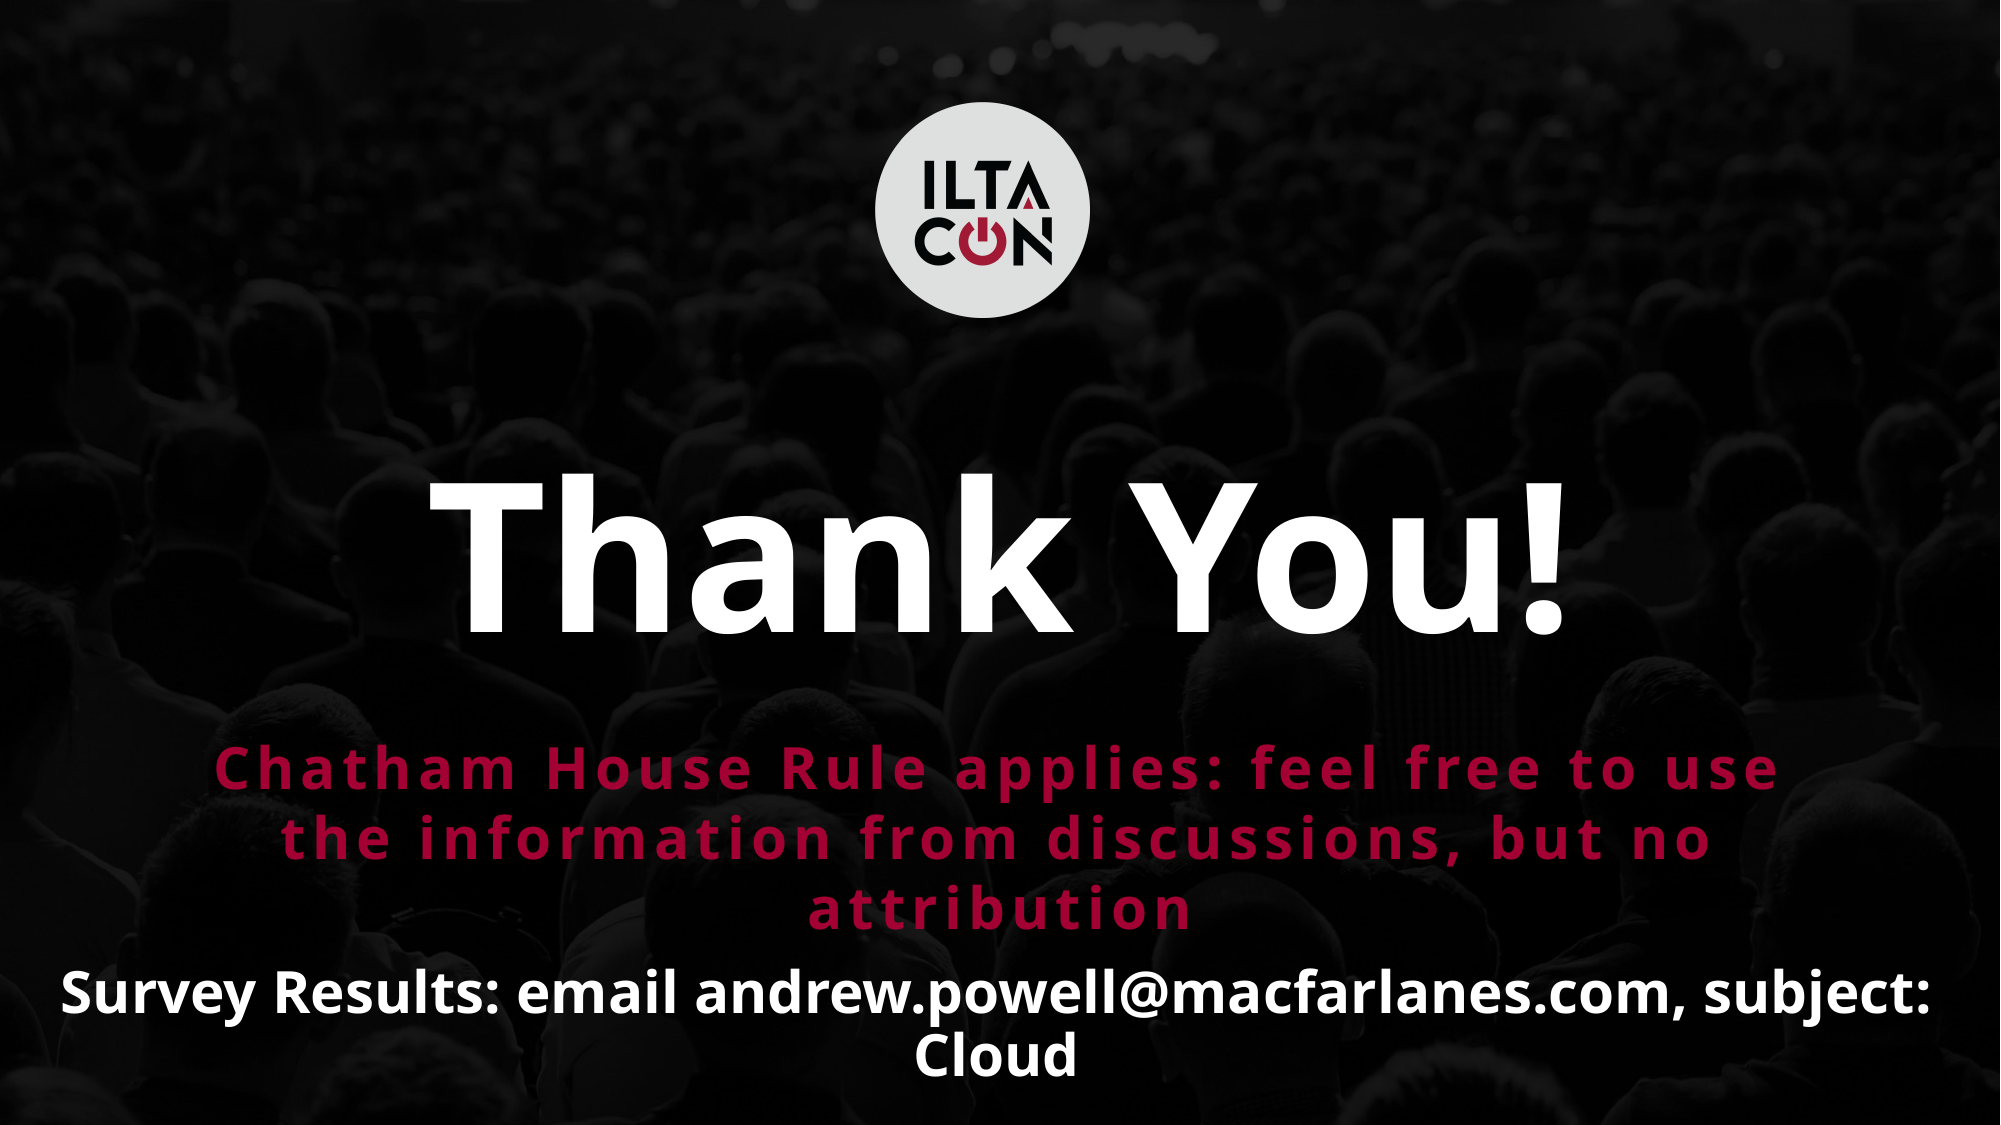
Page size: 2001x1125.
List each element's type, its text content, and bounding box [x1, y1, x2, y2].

subtitle Chatham House Rule applies: feel free to use the information from discussions, but no attribution [137, 723, 1863, 879]
title Thank You! [137, 456, 1863, 674]
text_box Survey Results: email andrew.powell@macfarlanes.com, subject: Cloud [40, 956, 1952, 1097]
picture [0, 0, 2000, 1125]
